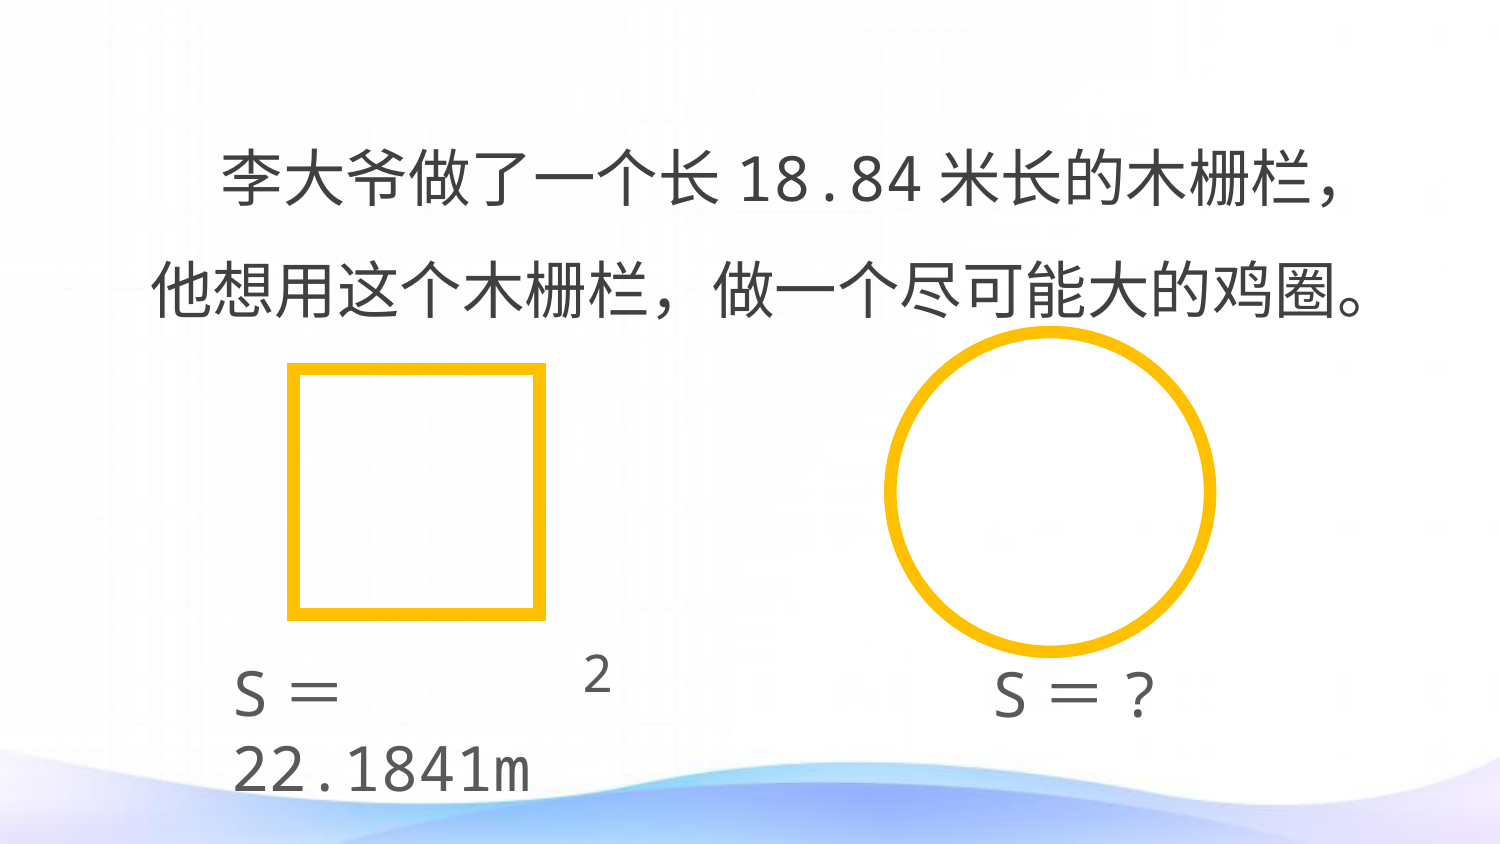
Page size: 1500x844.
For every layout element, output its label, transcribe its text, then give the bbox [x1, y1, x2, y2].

text_box 李大爷做了一个长18.84米长的木栅栏， 他想用这个木栅栏，做一个尽可能大的鸡圈。 [144, 98, 1406, 330]
text_box S＝22.1841m [225, 651, 608, 808]
picture [0, 0, 1500, 844]
text_box [293, 368, 540, 615]
text_box [889, 331, 1211, 651]
text_box S＝? [985, 651, 1163, 733]
text_box 2 [576, 637, 639, 707]
